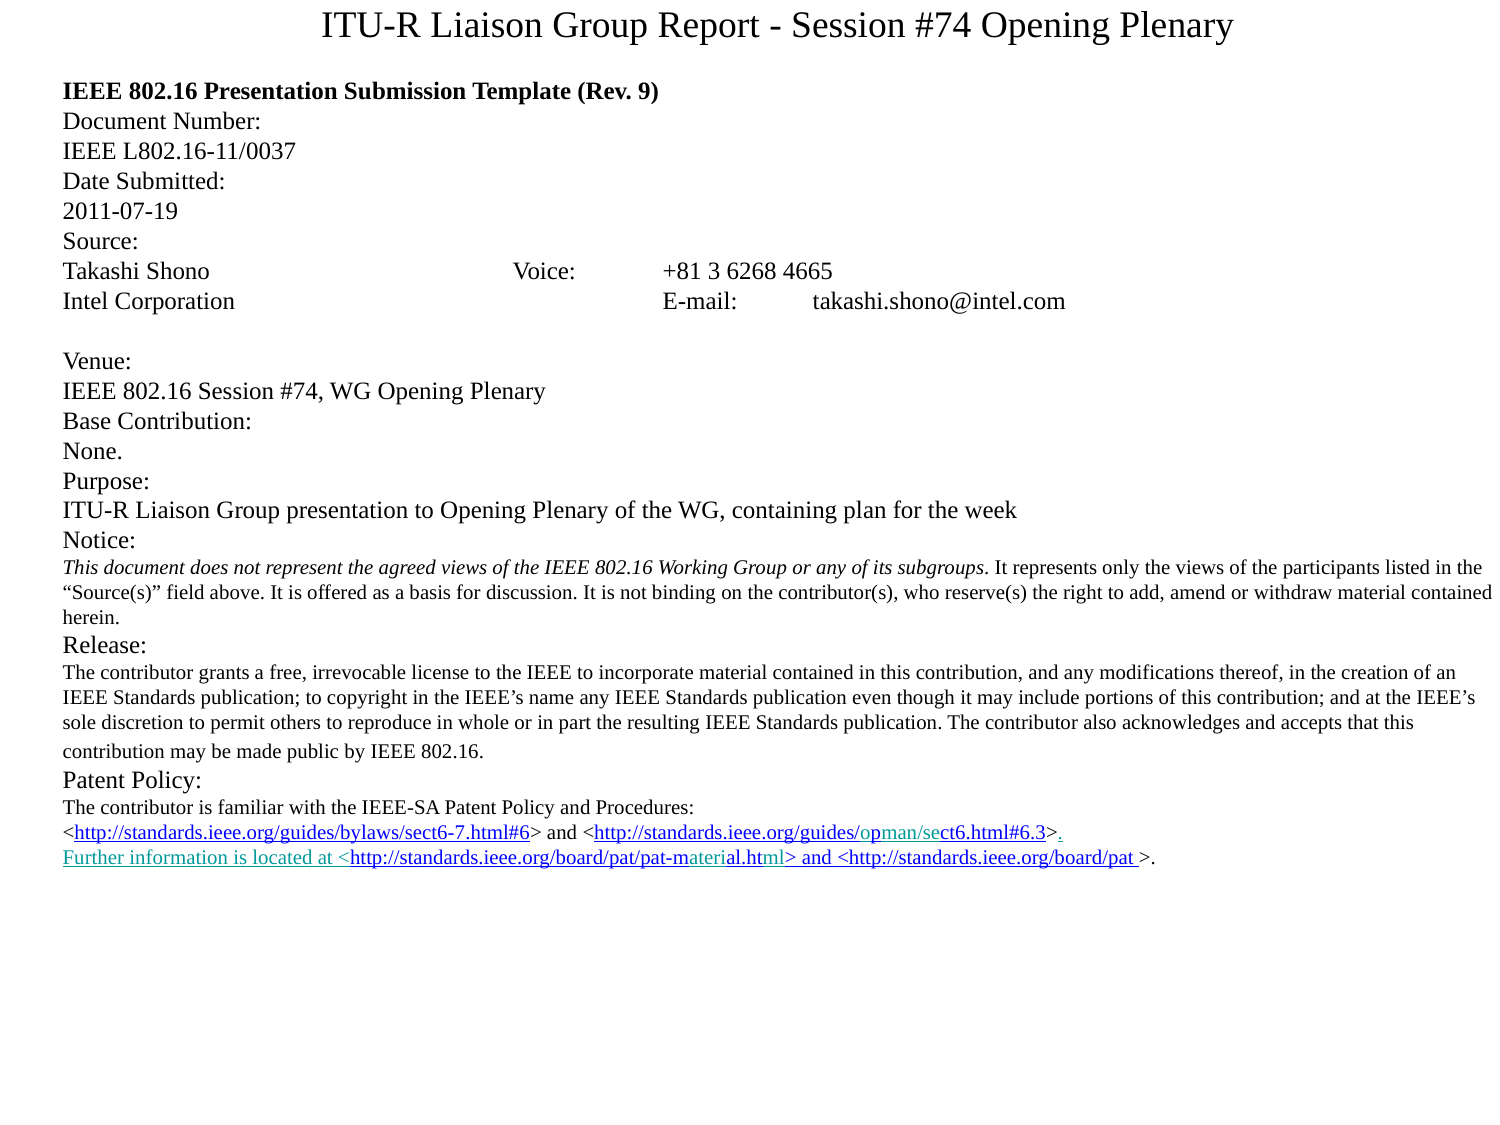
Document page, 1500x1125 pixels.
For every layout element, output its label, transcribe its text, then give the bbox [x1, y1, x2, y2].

text_box ITU-R Liaison Group Report - Session #74 Opening Plenary IEEE 802.16 Presentation Submission Template (Rev. 9) Document Number: IEEE L802.16-11/0037 Date Submitted: 2011-07-19 Source: Takashi Shono Voice: +81 3 6268 4665 Intel Corporation E-mail: takashi.shono@intel.com Venue: IEEE 802.16 Session #74, WG Opening Plenary Base Contribution: None. Purpose: ITU-R Liaison Group presentation to Opening Plenary of the WG, containing plan for the week Notice: This document does not represent the agreed views of the IEEE 802.16 Working Group or any of its subgroups. It represents only the views of the participants listed in the “Source(s)” field above. It is offered as a basis for discussion. It is not binding on the contributor(s), who reserve(s) the right to add, amend or withdraw material contained herein. Release: The contributor grants a free, irrevocable license to the IEEE to incorporate material contained in this contribution, and any modifications thereof, in the creation of an IEEE Standards publication; to copyright in the IEEE’s name any IEEE Standards publication even though it may include portions of this contribution; and at the IEEE’s sole discretion to permit others to reproduce in whole or in part the resulting IEEE Standards publication. The contributor also acknowledges and accepts that this contribution may be made public by IEEE 802.16. Patent Policy: The contributor is familiar with the IEEE-SA Patent Policy and Procedures: <http://standards.ieee.org/guides/bylaws/sect6-7.html#6> and <http://standards.ieee.org/guides/opman/sect6.html#6.3>. Further information is located at <http://standards.ieee.org/board/pat/pat-material.html> and <http://standards.ieee.org/board/pat >. [0, 0, 1500, 888]
